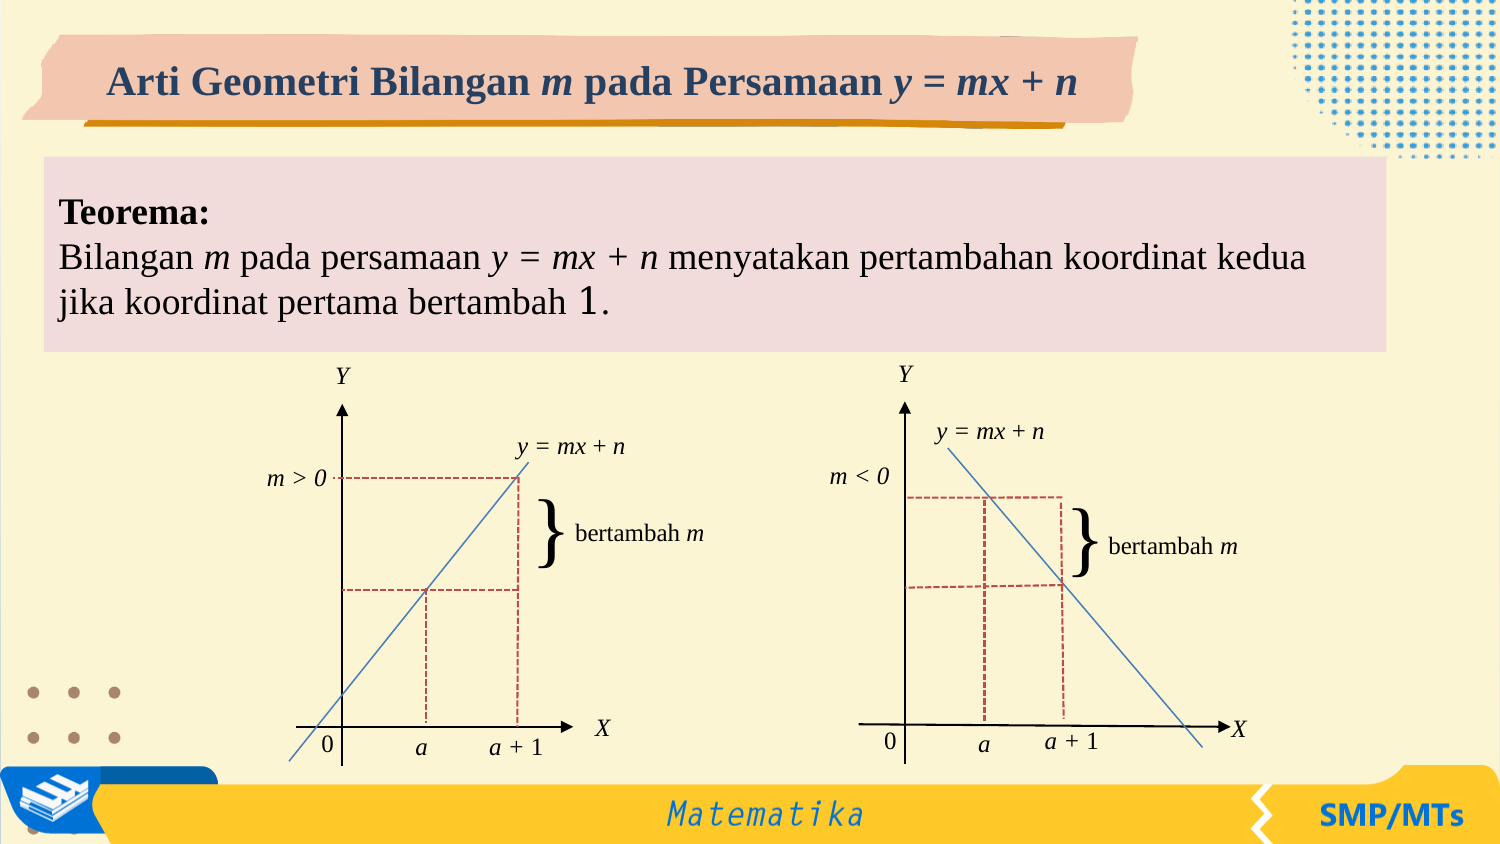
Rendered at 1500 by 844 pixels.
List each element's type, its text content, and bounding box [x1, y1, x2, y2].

picture [0, 0, 1500, 844]
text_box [21, 34, 1163, 129]
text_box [813, 349, 1263, 767]
text_box Teorema: Bilangan m pada persamaan y = mx + n menyatakan pertambahan koordinat kedua jika koordinat pertama bertambah 1. [42, 155, 1388, 354]
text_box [251, 351, 721, 770]
